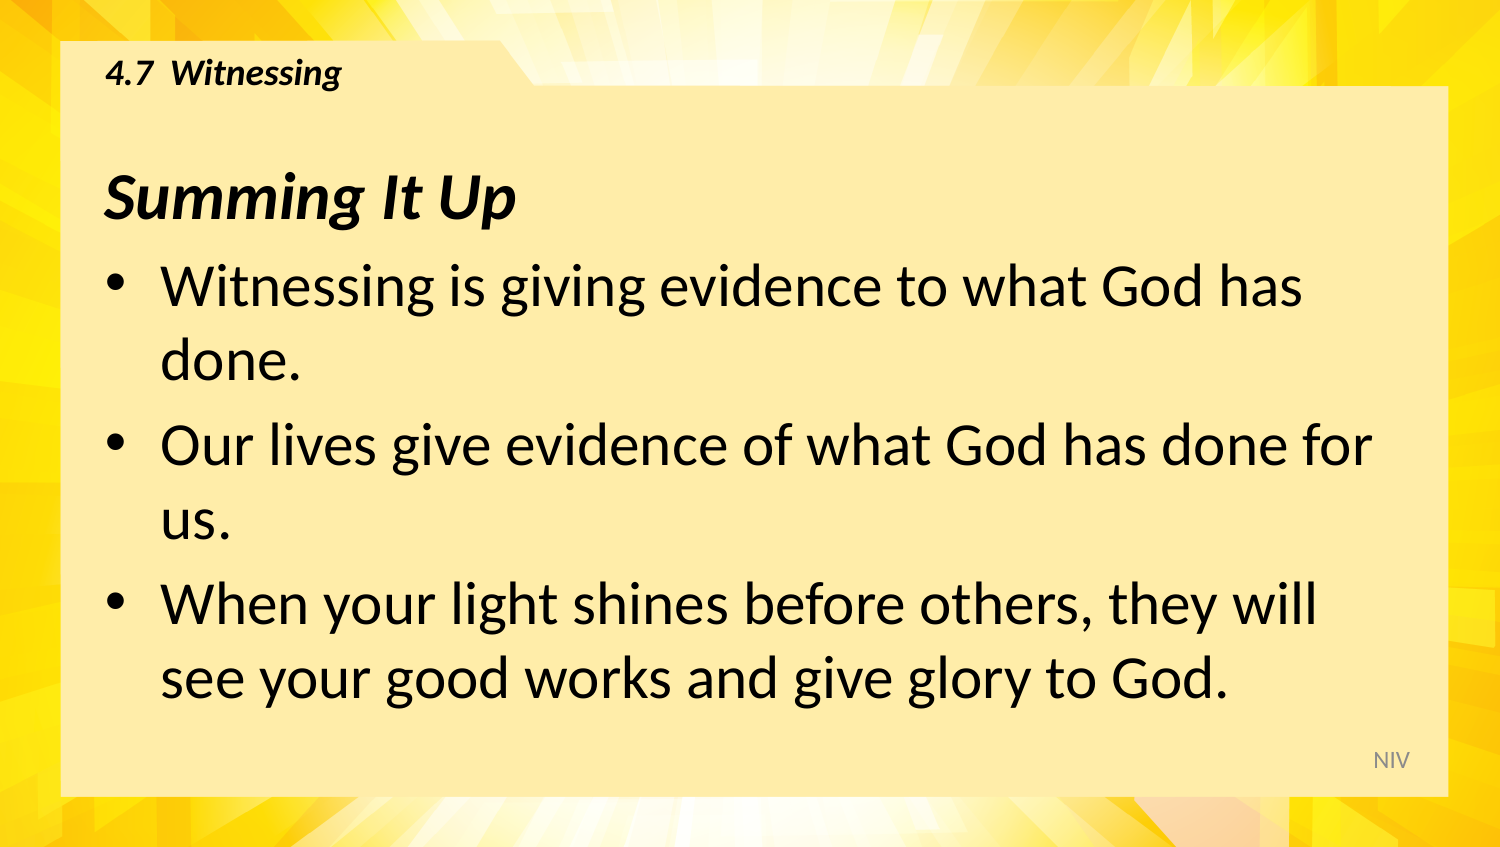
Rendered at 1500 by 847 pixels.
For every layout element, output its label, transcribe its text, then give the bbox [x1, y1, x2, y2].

picture [0, 0, 1500, 847]
title 4.7 Witnessing [89, 33, 1420, 108]
footer NIV [950, 736, 1425, 782]
list Summing It Up Witnessing is giving evidence to what God has done. Our lives give evidence of what God has done for us. When your light shines before others, they will see your good works and give glory to God. [89, 141, 1403, 722]
